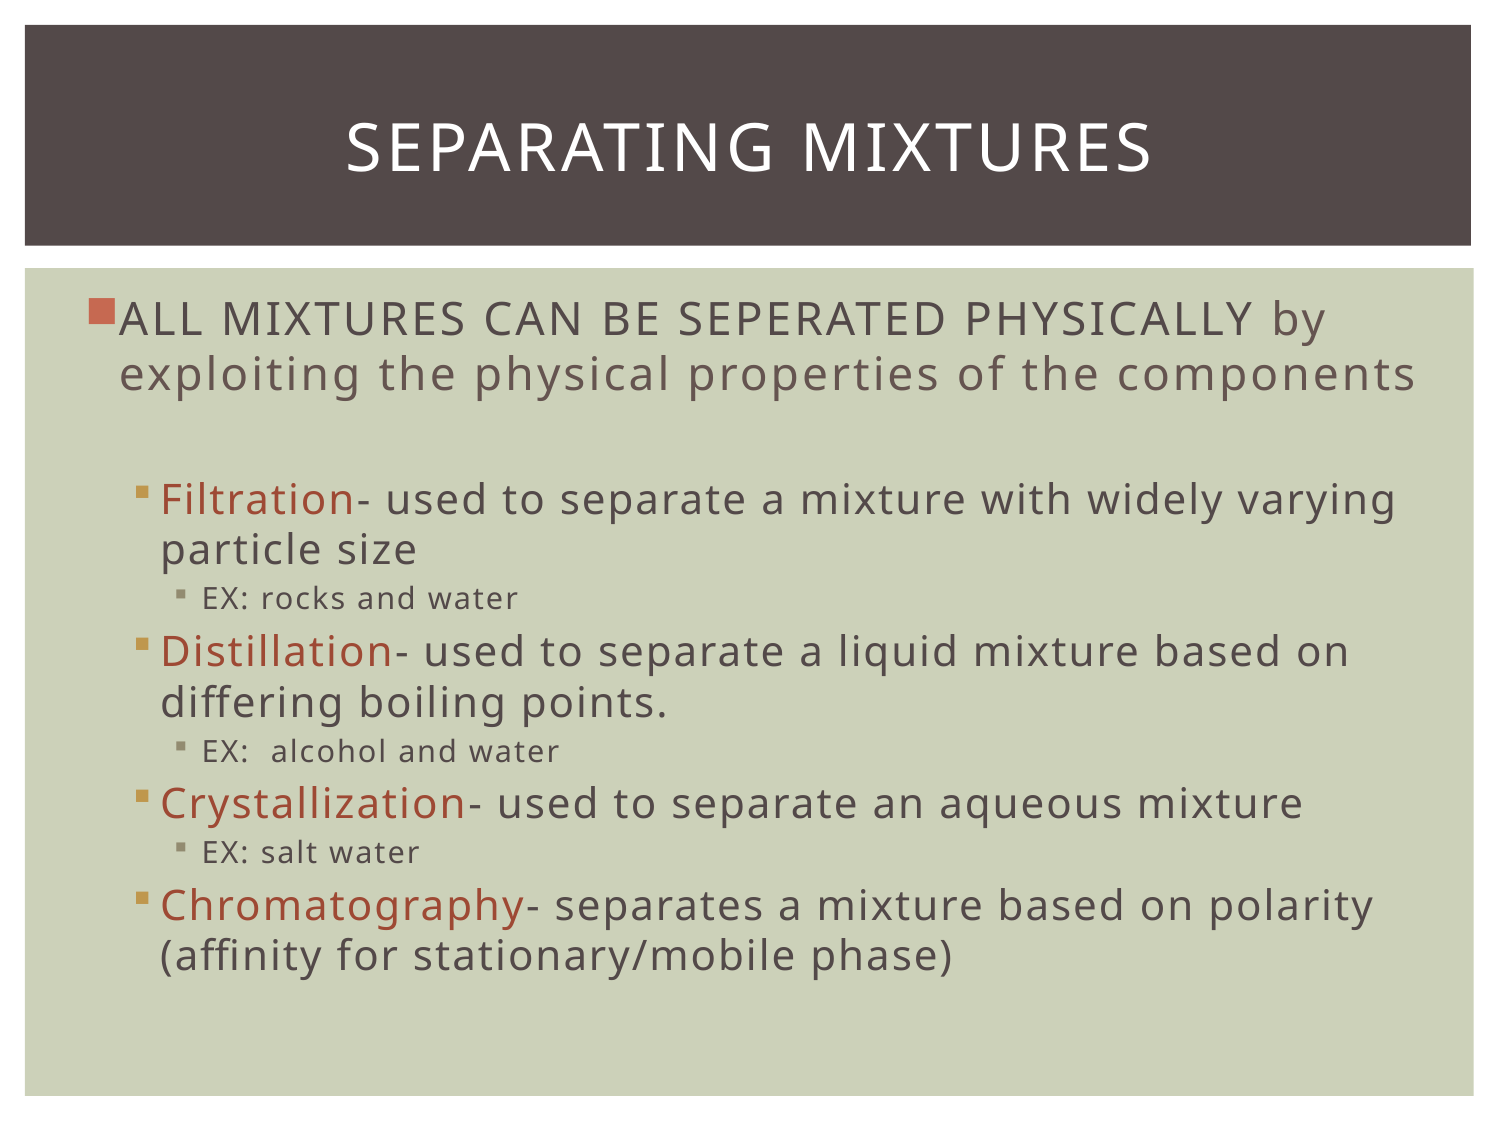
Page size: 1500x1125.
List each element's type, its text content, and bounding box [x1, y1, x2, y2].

title Separating Mixtures [62, 58, 1438, 232]
list ALL MIXTURES CAN BE SEPERATED PHYSICALLY by exploiting the physical properties of the components Filtration- used to separate a mixture with widely varying particle size EX: rocks and water Distillation- used to separate a liquid mixture based on differing boiling points. EX: alcohol and water Crystallization- used to separate an aqueous mixture EX: salt water Chromatography- separates a mixture based on polarity (affinity for stationary/mobile phase) [62, 281, 1442, 1005]
